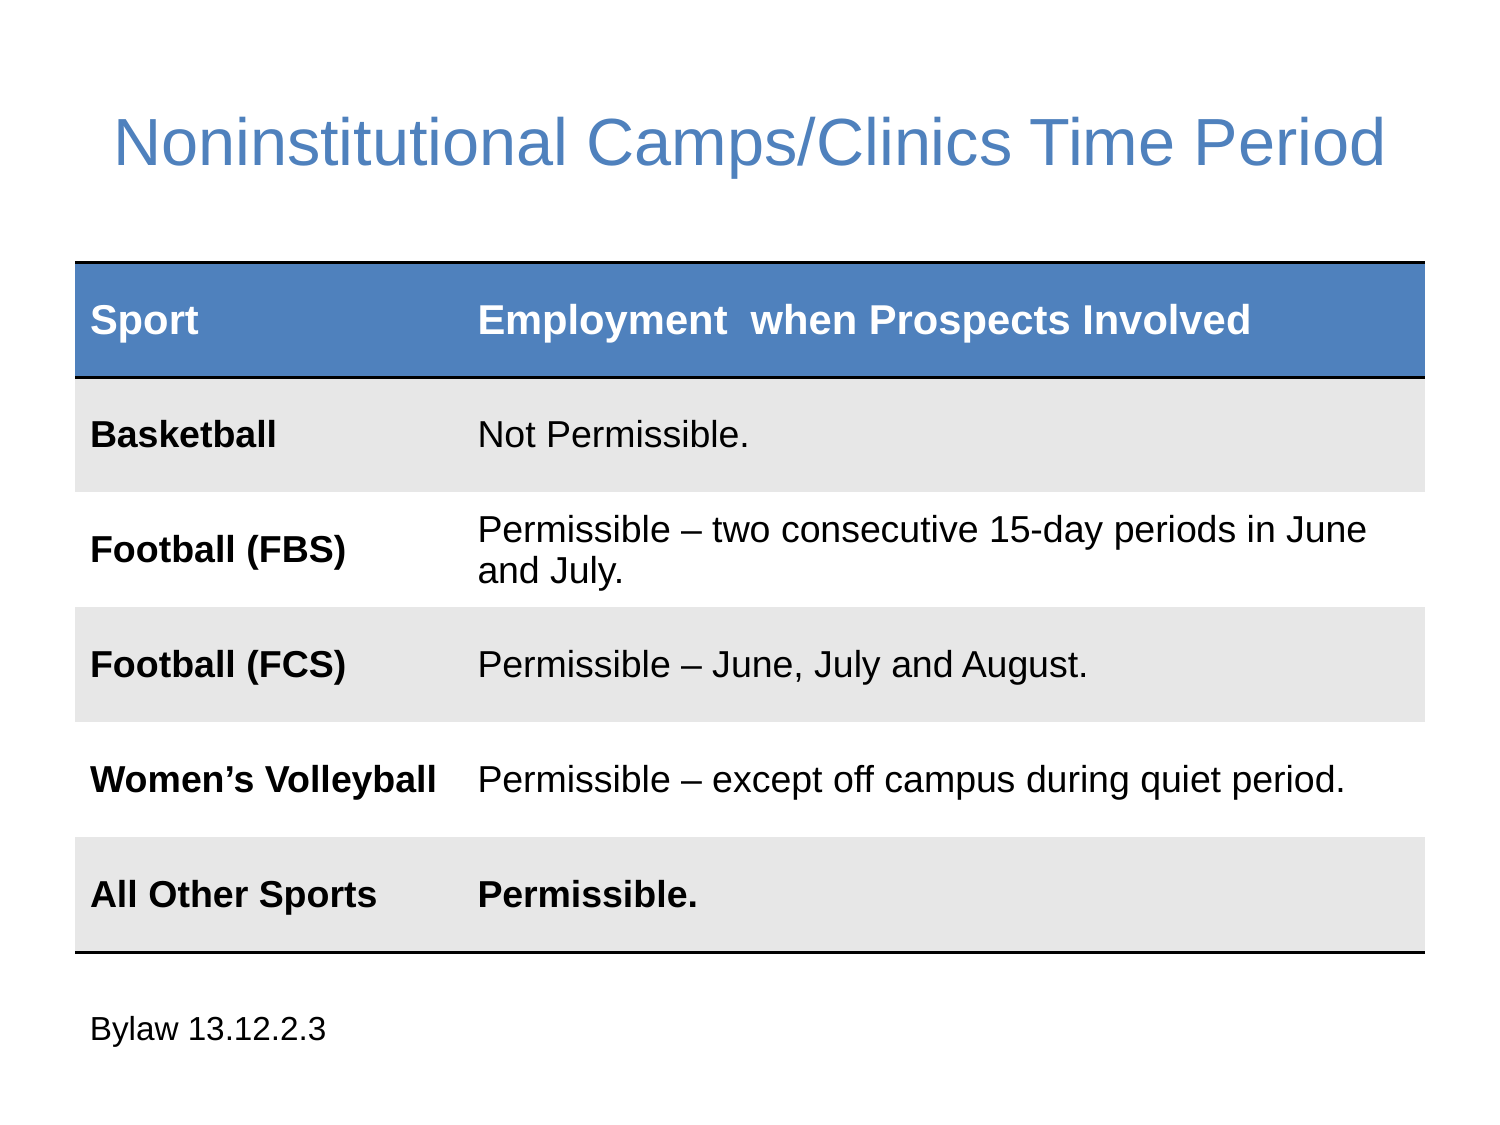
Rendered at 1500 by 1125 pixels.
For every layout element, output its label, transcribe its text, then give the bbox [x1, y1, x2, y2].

table_cell Permissible. [462, 837, 1425, 951]
table_cell Permissible – except off campus during quiet period. [462, 722, 1425, 837]
table_cell All Other Sports [75, 837, 462, 951]
table_cell Football (FBS) [75, 492, 462, 607]
title Noninstitutional Camps/Clinics Time Period [75, 45, 1425, 233]
table_cell Not Permissible. [462, 379, 1425, 492]
table_cell Football (FCS) [75, 607, 462, 722]
table_header Sport [75, 264, 462, 376]
text_box Bylaw 13.12.2.3 [74, 999, 450, 1055]
table_cell Basketball [75, 379, 462, 492]
table_cell Permissible – two consecutive 15-day periods in June and July. [462, 492, 1425, 607]
table_header Employment when Prospects Involved [462, 264, 1425, 376]
table_cell Women’s Volleyball [75, 722, 462, 837]
table_cell Permissible – June, July and August. [462, 607, 1425, 722]
